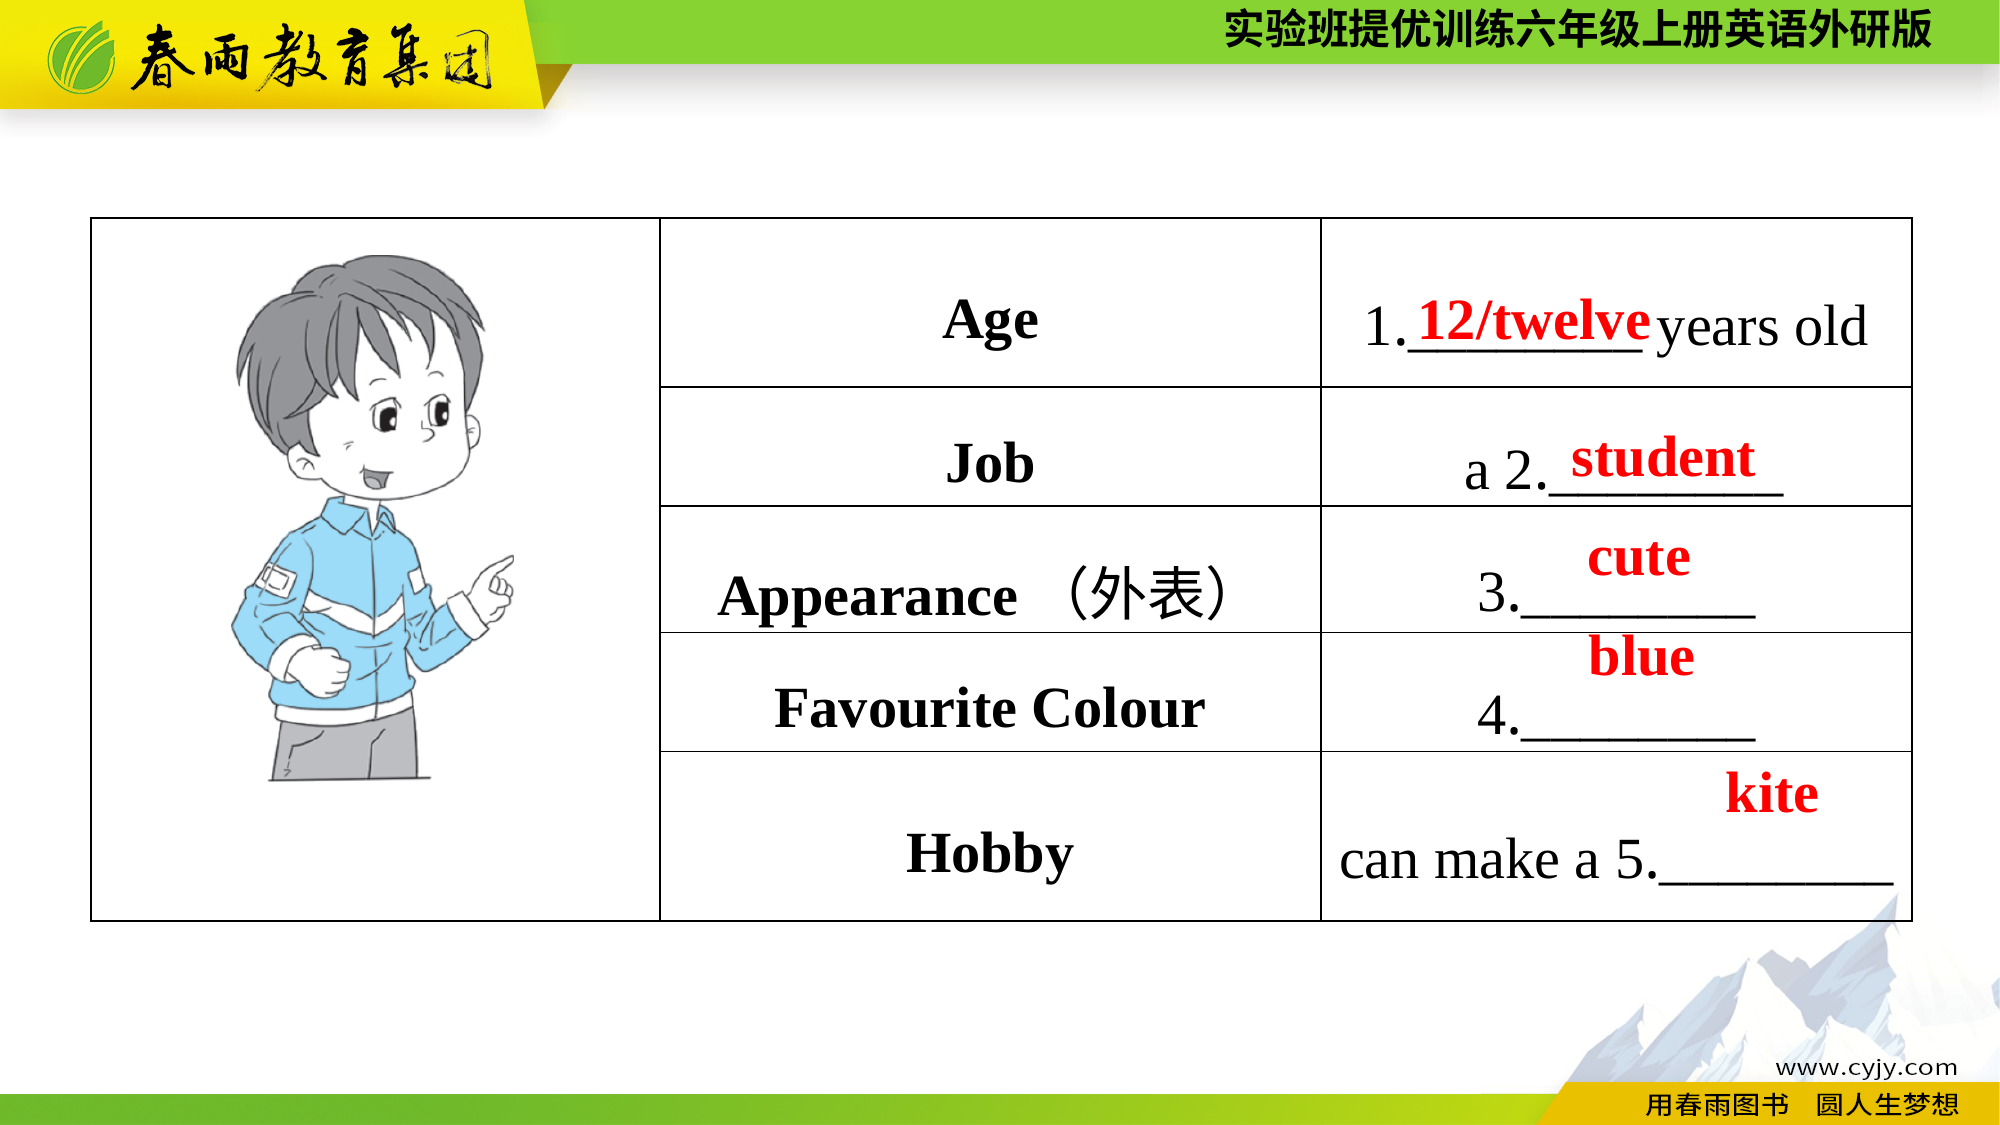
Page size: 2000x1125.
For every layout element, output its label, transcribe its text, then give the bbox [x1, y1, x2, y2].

table_cell Appearance（外表） [661, 507, 1320, 632]
text_box student [1556, 410, 1772, 496]
table_header Age [661, 219, 1320, 386]
table_cell Favourite Colour [661, 633, 1320, 751]
text_box 12/twelve [1403, 274, 1667, 359]
table_cell a 2.________ [1322, 388, 1911, 505]
text_box kite [1711, 746, 1835, 832]
table_cell Job [661, 388, 1320, 505]
text_box blue [1574, 609, 1711, 695]
table_cell can make a 5.________ [1322, 752, 1911, 920]
table_cell 4.________ [1322, 633, 1911, 751]
text_box cute [1573, 510, 1707, 595]
table_header 1.________ years old [1322, 219, 1911, 386]
table_header [92, 219, 659, 920]
table_cell Hobby [661, 752, 1320, 920]
table_cell 3.________ [1322, 507, 1911, 632]
picture [0, 0, 2000, 1125]
